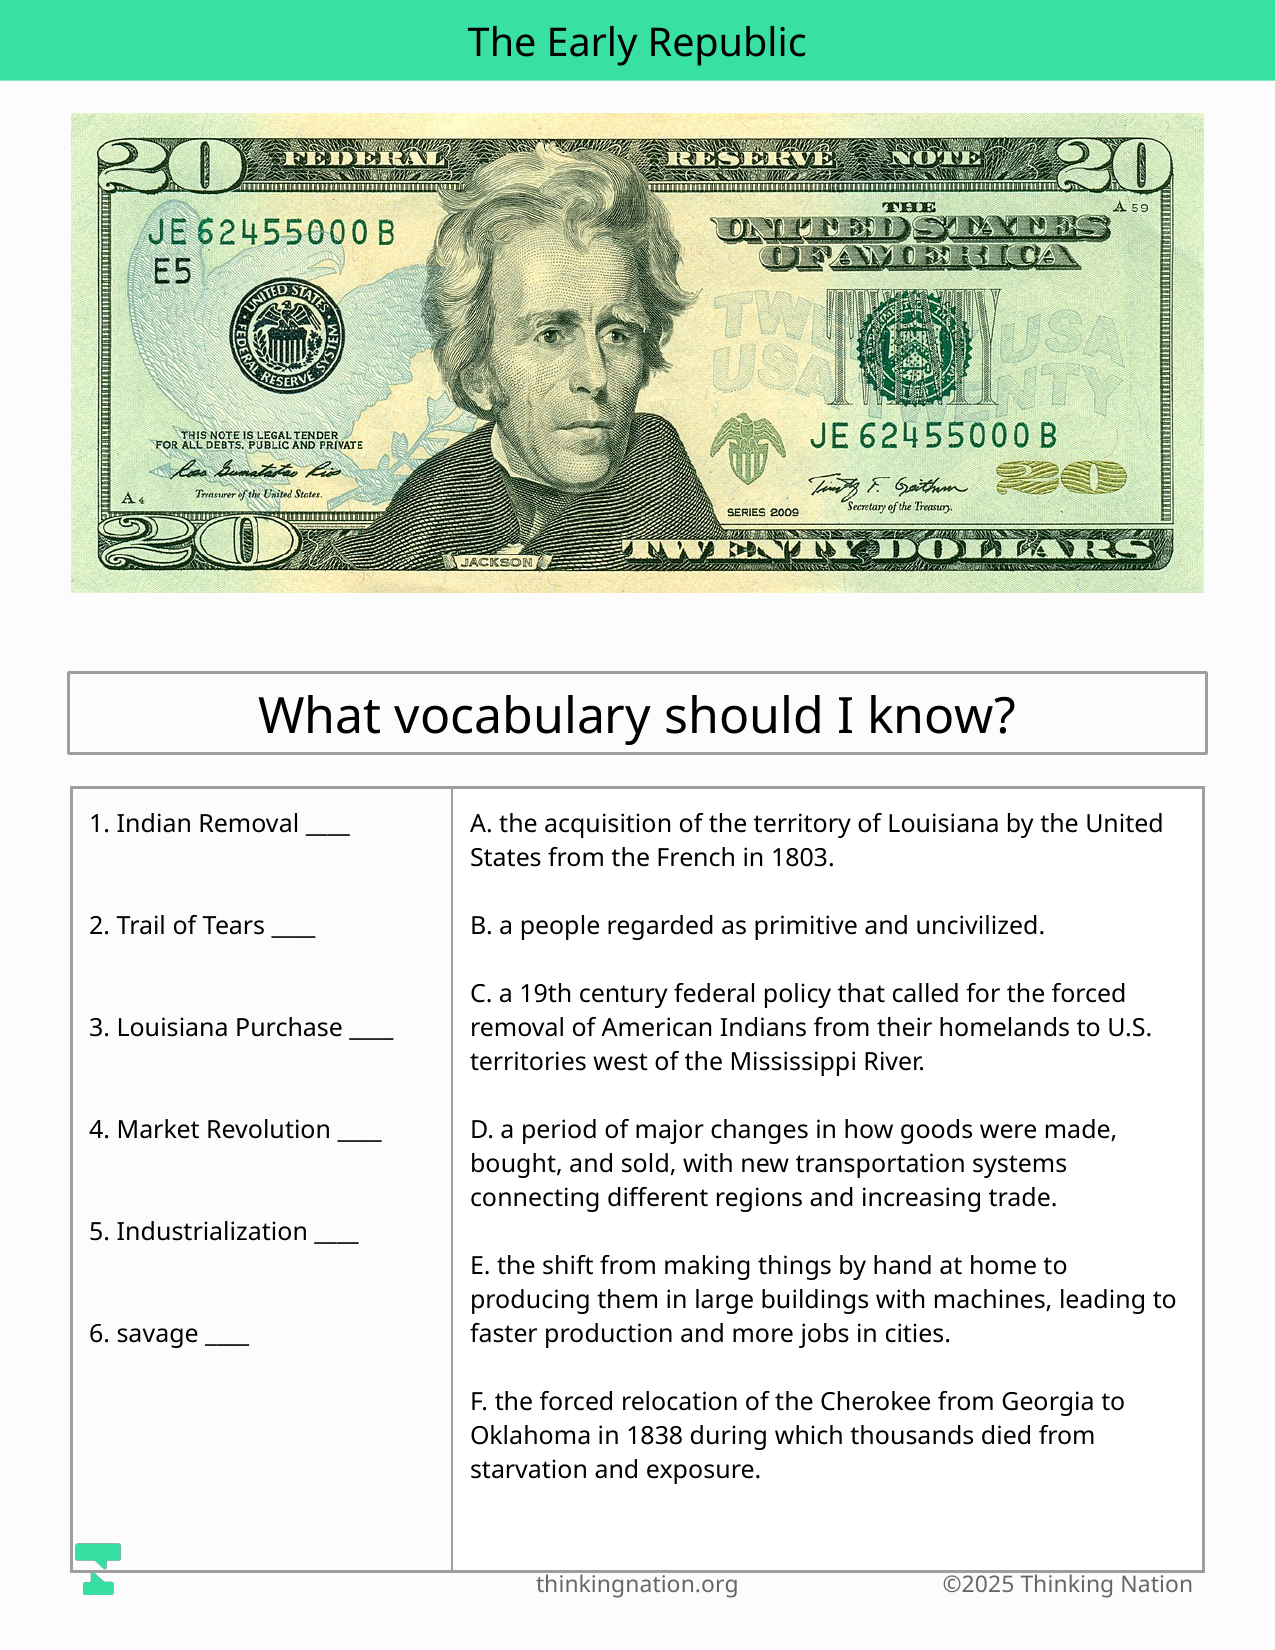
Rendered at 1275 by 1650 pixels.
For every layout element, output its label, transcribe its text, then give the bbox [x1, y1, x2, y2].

table_header A. the acquisition of the territory of Louisiana by the United States from the French in 1803. B. a people regarded as primitive and uncivilized. C. a 19th century federal policy that called for the forced removal of American Indians from their homelands to U.S. territories west of the Mississippi River. D. a period of major changes in how goods were made, bought, and sold, with new transportation systems connecting different regions and increasing trade. E. the shift from making things by hand at home to producing them in large buildings with machines, leading to faster production and more jobs in cities. F. the forced relocation of the Cherokee from Georgia to Oklahoma in 1838 during which thousands died from starvation and exposure. [453, 789, 1202, 1570]
text_box ©2025 Thinking Nation [907, 1553, 1210, 1605]
picture [62, 1533, 134, 1605]
text_box thinkingnation.org [486, 1573, 789, 1605]
text_box What vocabulary should I know? [68, 672, 1207, 754]
text_box The Early Republic [0, 0, 1275, 81]
table_header 1. Indian Removal ____ 2. Trail of Tears ____ 3. Louisiana Purchase ____ 4. Market Revolution ____ 5. Industrialization ____ 6. savage ____ [73, 789, 451, 1570]
picture [71, 113, 1204, 594]
